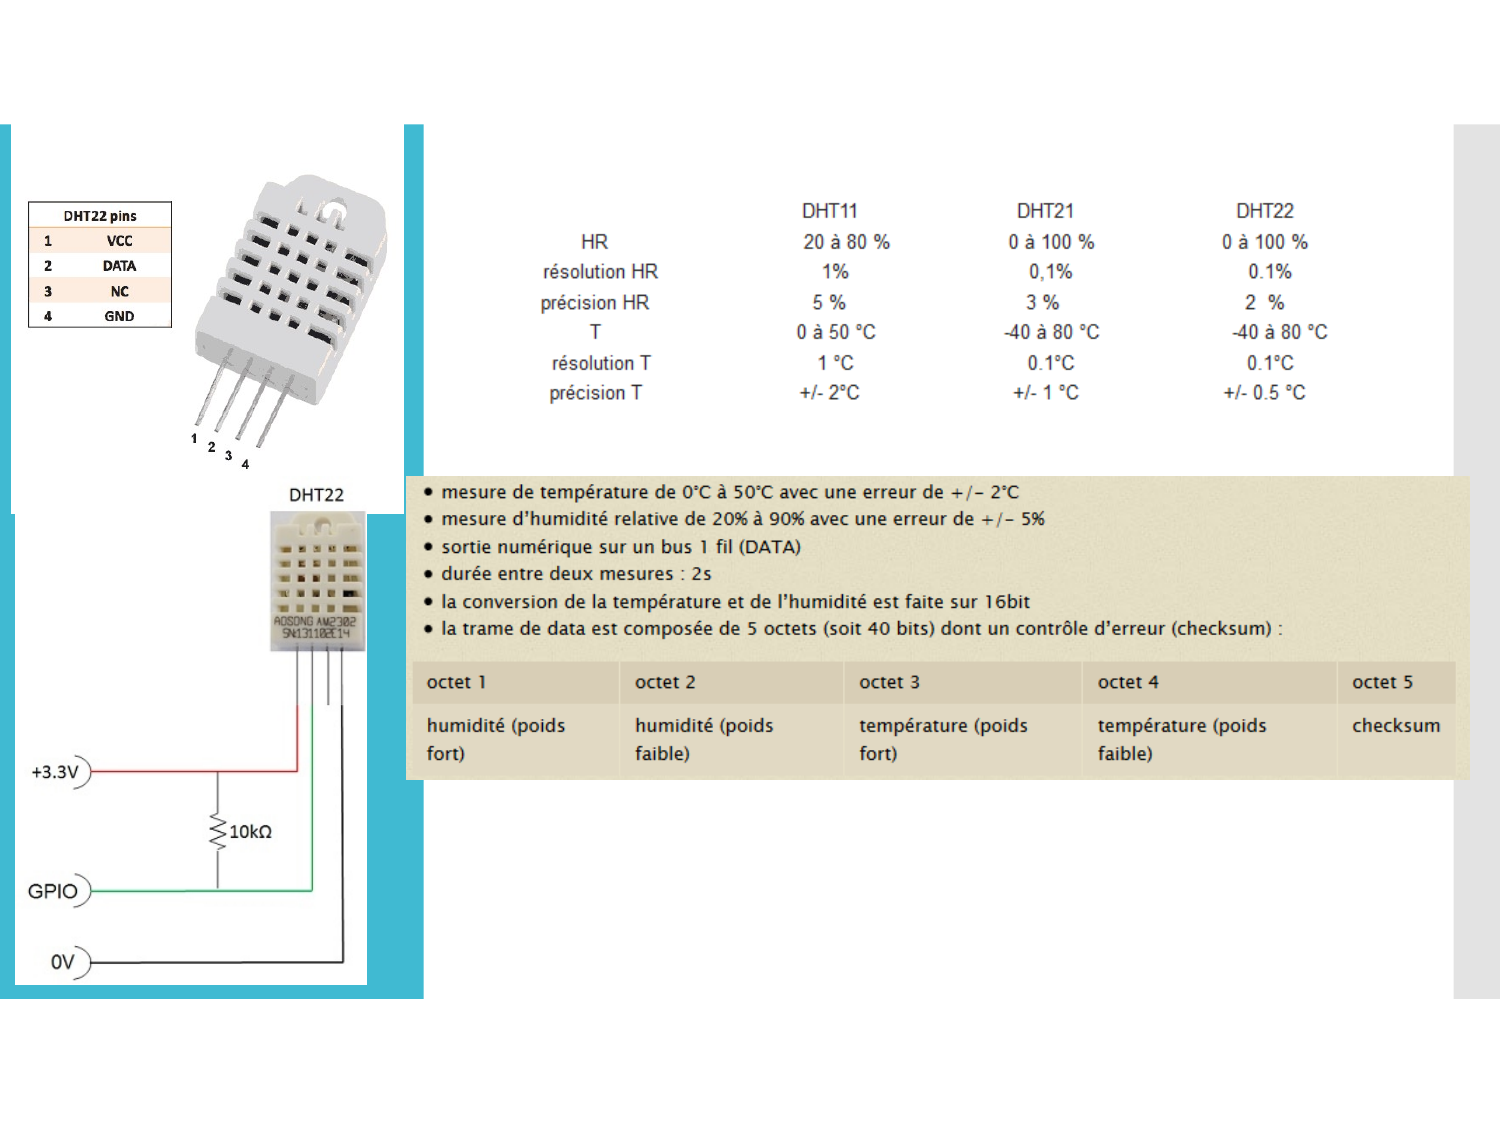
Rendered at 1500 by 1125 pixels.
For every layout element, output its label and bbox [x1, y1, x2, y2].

picture [517, 193, 1360, 442]
picture [11, 121, 404, 985]
picture [406, 476, 1470, 780]
